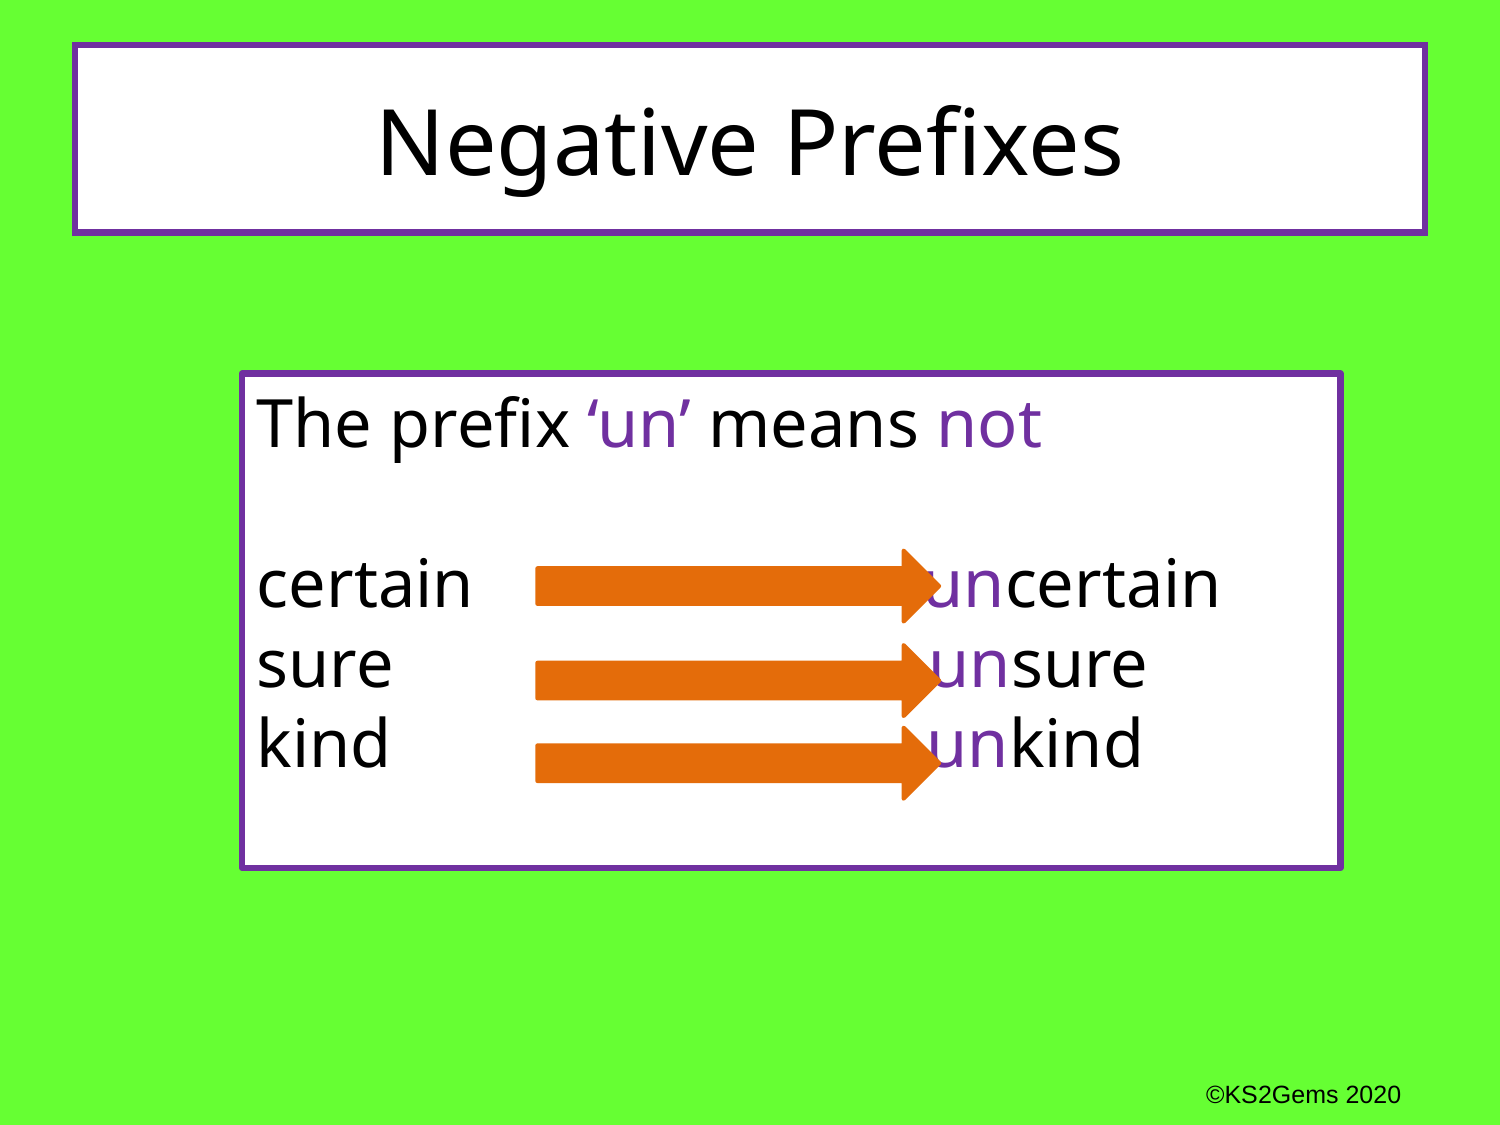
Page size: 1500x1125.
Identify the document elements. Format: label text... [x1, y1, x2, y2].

text_box The prefix ‘un’ means not certain uncertain sure unsure kind unkind [242, 373, 1341, 868]
title Negative Prefixes [72, 42, 1428, 236]
text_box [1222, 1073, 1500, 1125]
text_box [535, 643, 942, 718]
text_box [535, 548, 942, 624]
text_box [535, 725, 942, 801]
